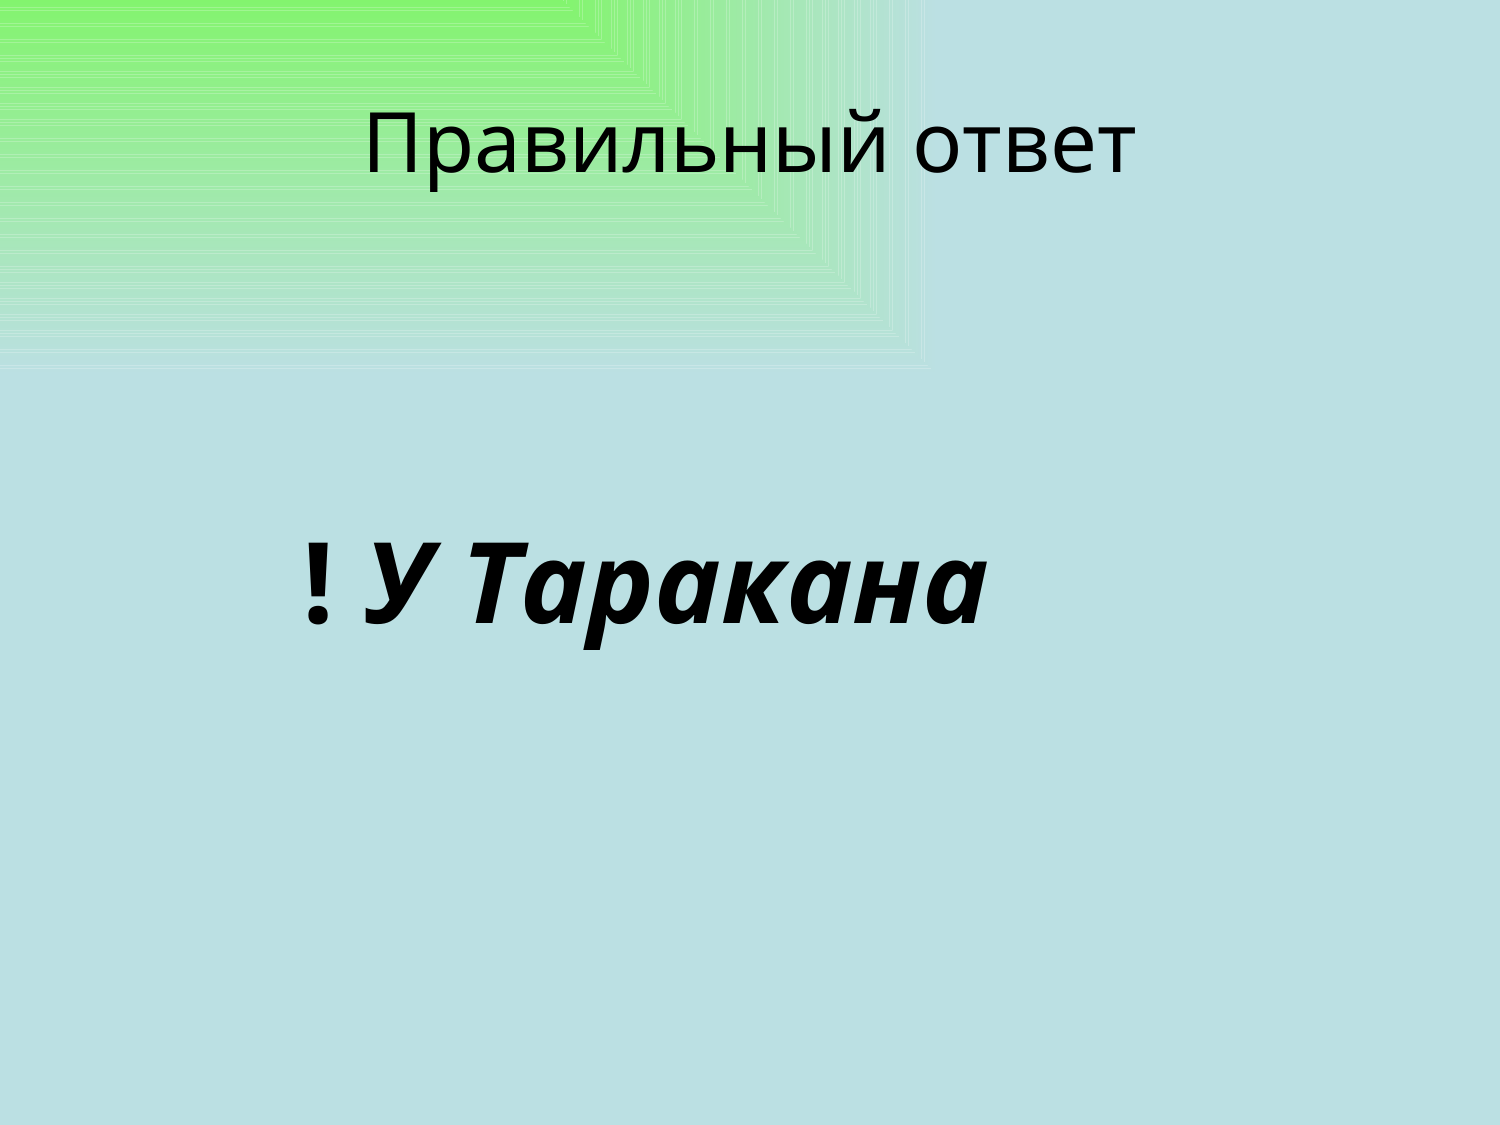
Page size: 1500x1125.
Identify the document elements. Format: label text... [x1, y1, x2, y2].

title Правильный ответ [74, 44, 1426, 233]
list ! У Таракана [112, 503, 1376, 901]
